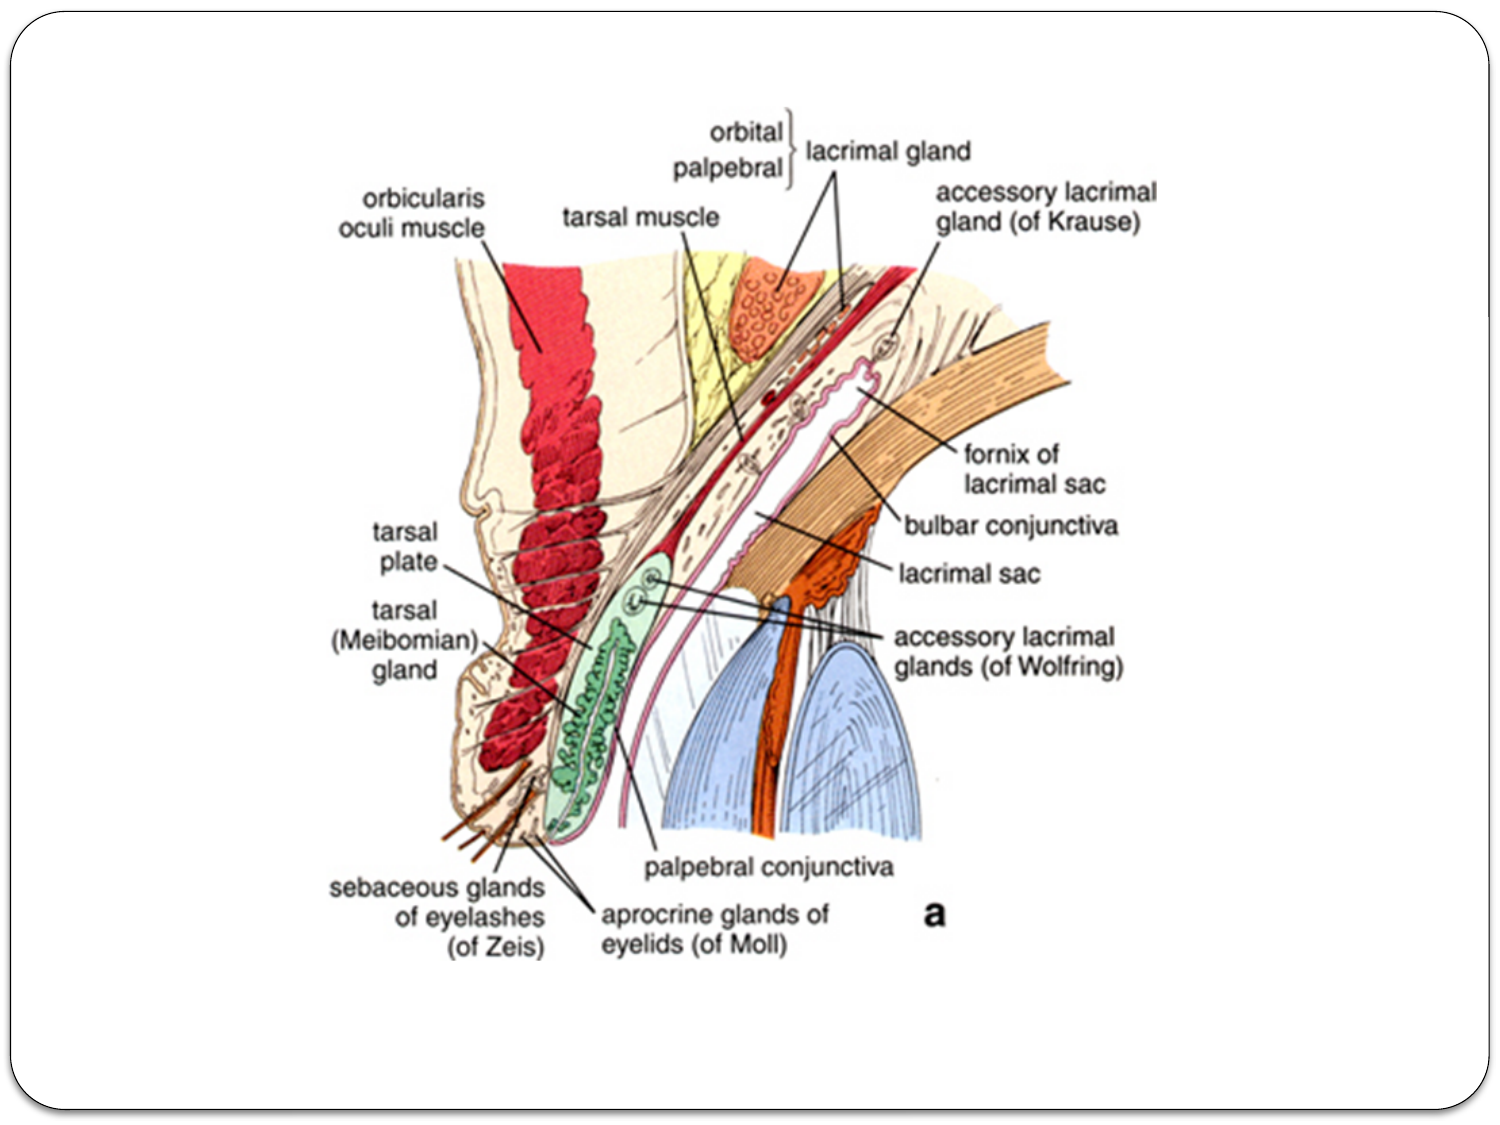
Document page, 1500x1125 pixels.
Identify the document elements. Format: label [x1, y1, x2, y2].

picture [49, 49, 1434, 1088]
